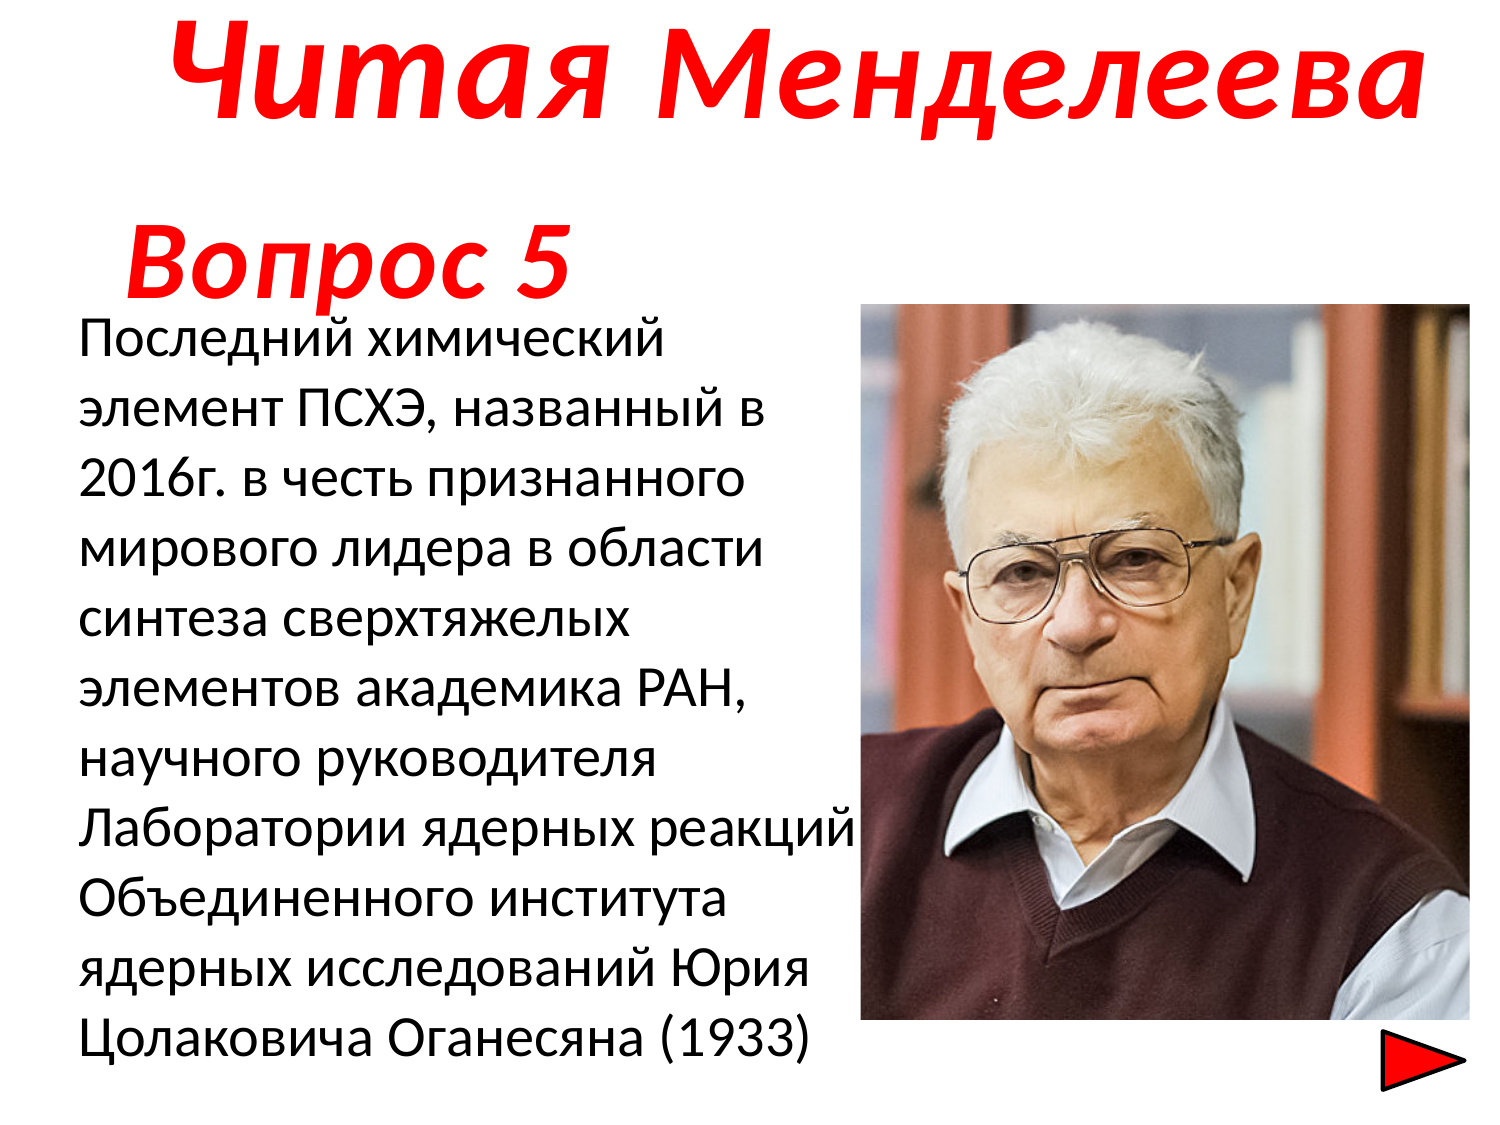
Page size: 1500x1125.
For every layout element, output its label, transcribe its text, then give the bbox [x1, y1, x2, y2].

text_box Читая Менделеева Вопрос 5 [35, 28, 1500, 270]
text_box Последний химический элемент ПСХЭ, названный в 2016г. в честь признанного мирового лидера в области синтеза сверхтяжелых элементов академика РАН, научного руководителя Лаборатории ядерных реакций Объединенного института ядерных исследований Юрия Цолаковича Оганесяна (1933) [63, 291, 908, 1076]
picture [860, 304, 1470, 1020]
text_box [1380, 1029, 1467, 1092]
